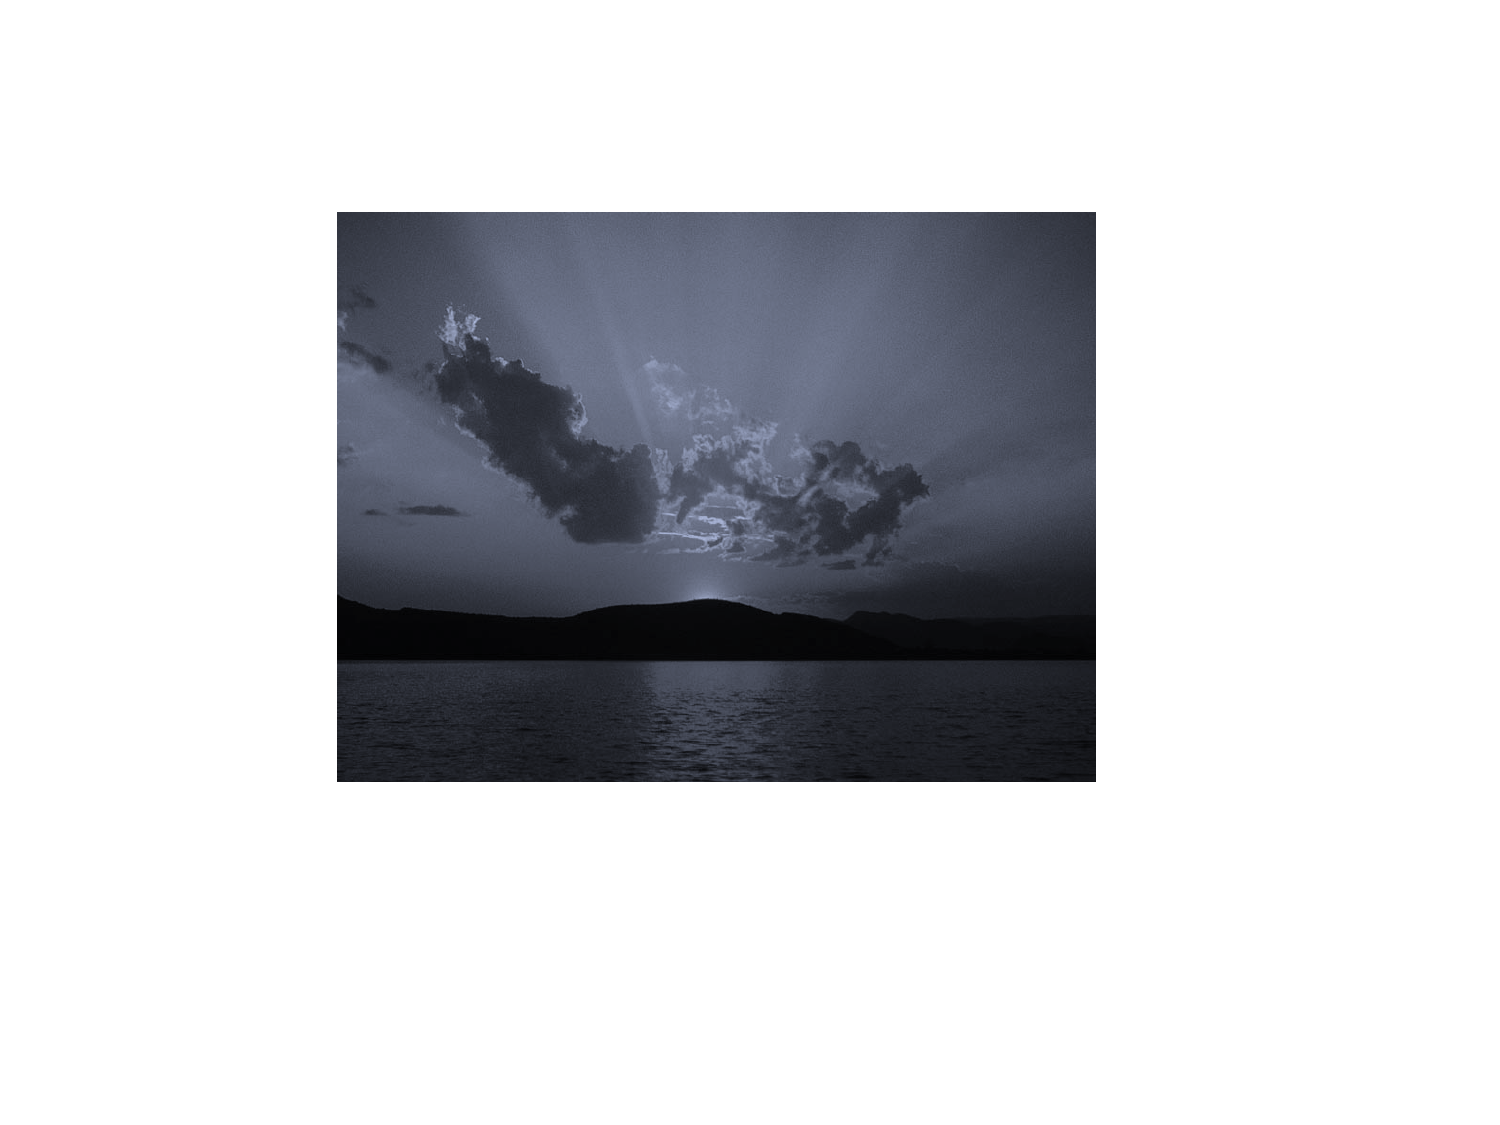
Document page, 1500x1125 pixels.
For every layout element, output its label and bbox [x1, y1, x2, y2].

picture [337, 212, 1097, 782]
